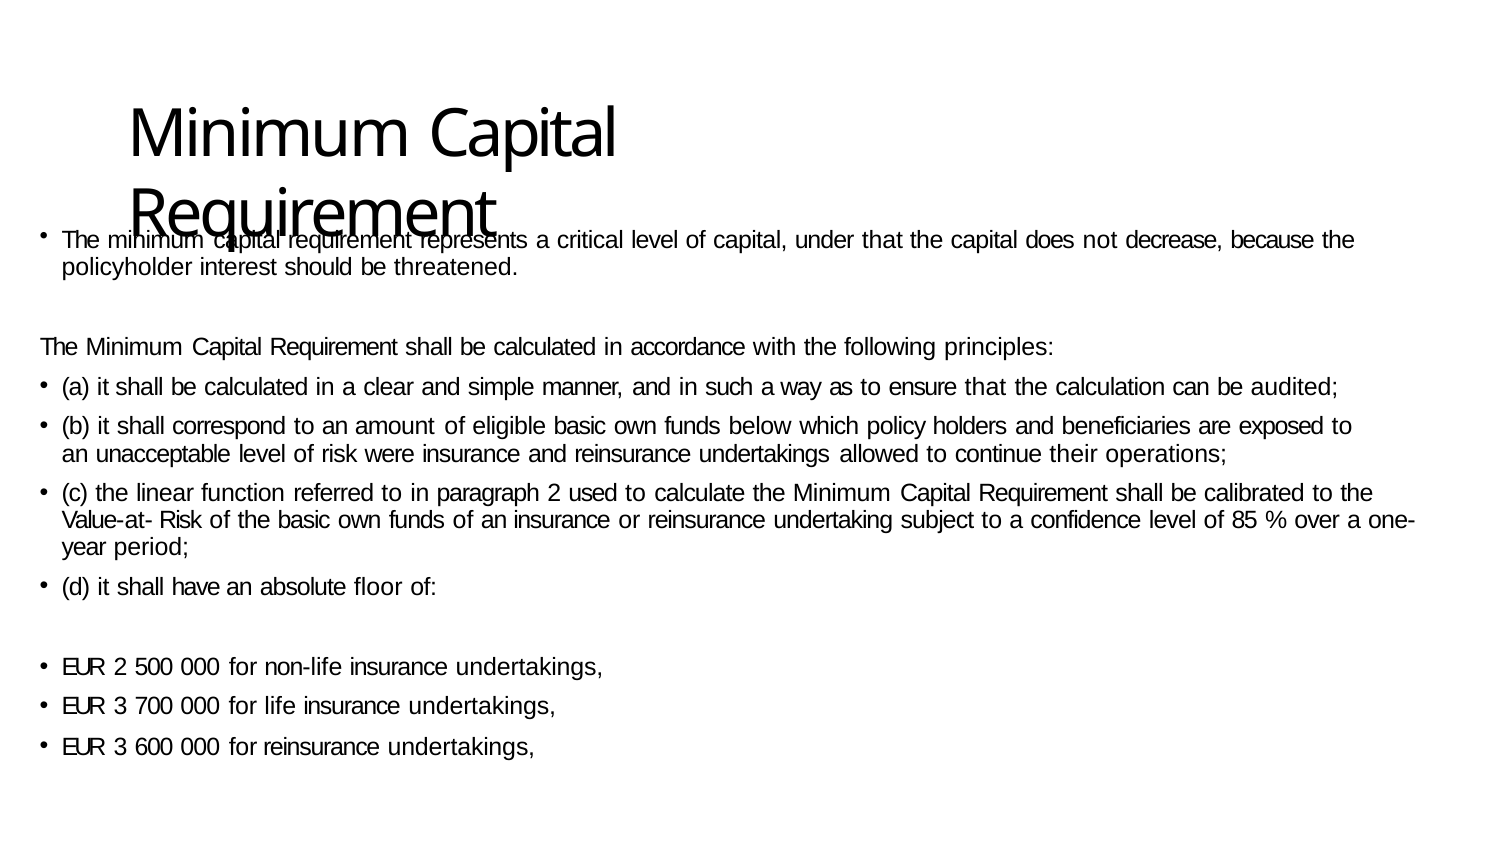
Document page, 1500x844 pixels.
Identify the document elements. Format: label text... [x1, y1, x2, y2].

title Minimum Capital Requirement [125, 87, 988, 221]
text_box The minimum capital requirement represents a critical level of capital, under that the capital does not decrease, because the policyholder interest should be threatened. The Minimum Capital Requirement shall be calculated in accordance with the following principles: (a) it shall be calculated in a clear and simple manner, and in such a way as to ensure that the calculation can be audited; (b) it shall correspond to an amount of eligible basic own funds below which policy holders and beneficiaries are exposed to an unacceptable level of risk were insurance and reinsurance undertakings allowed to continue their operations; (c) the linear function referred to in paragraph 2 used to calculate the Minimum Capital Requirement shall be calibrated to the Value-at- Risk of the basic own funds of an insurance or reinsurance undertaking subject to a confidence level of 85 % over a one-year period; (d) it shall have an absolute floor of: EUR 2 500 000 for non-life insurance undertakings, EUR 3 700 000 for life insurance undertakings, EUR 3 600 000 for reinsurance undertakings, [37, 221, 1457, 761]
